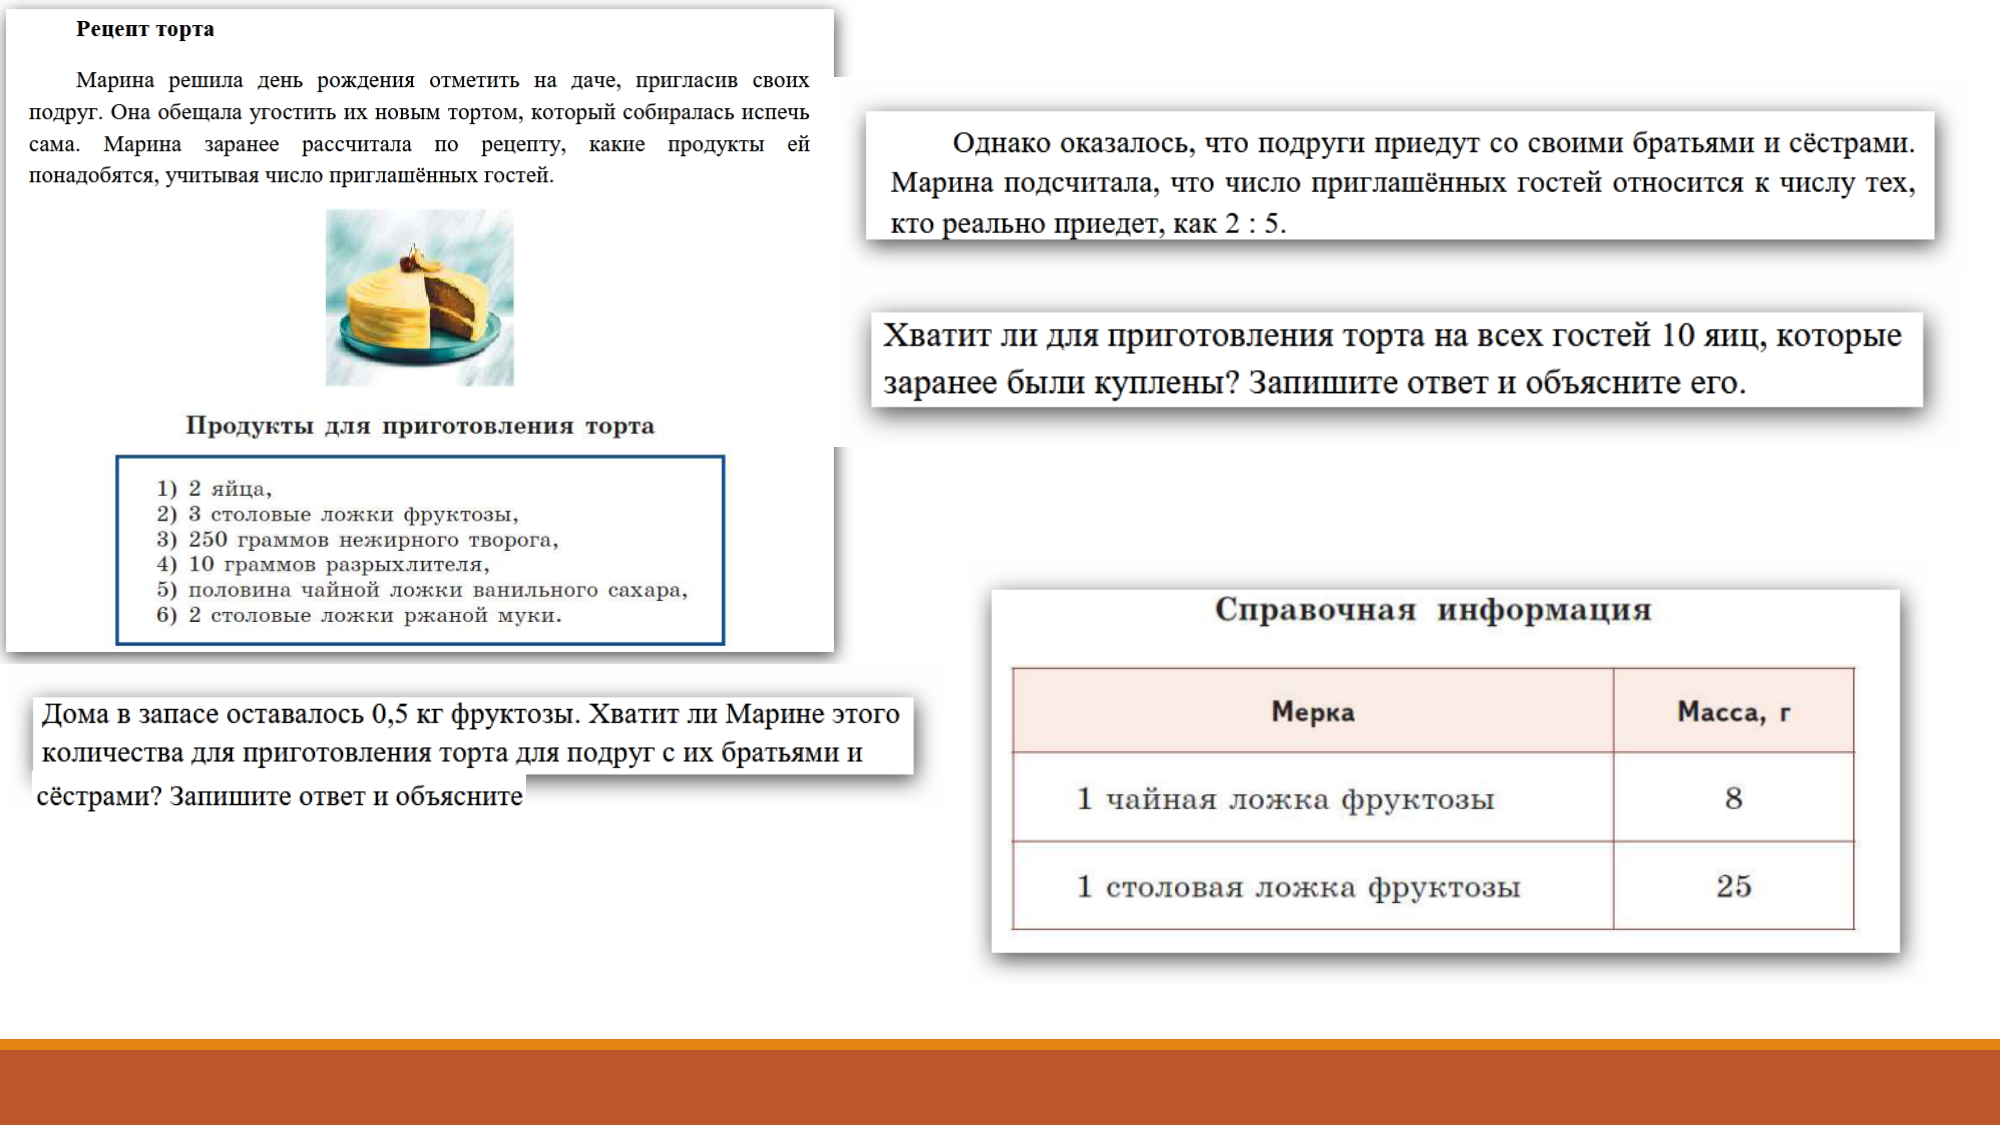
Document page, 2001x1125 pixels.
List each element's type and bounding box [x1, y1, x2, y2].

picture [956, 555, 1936, 988]
picture [0, 0, 1970, 813]
